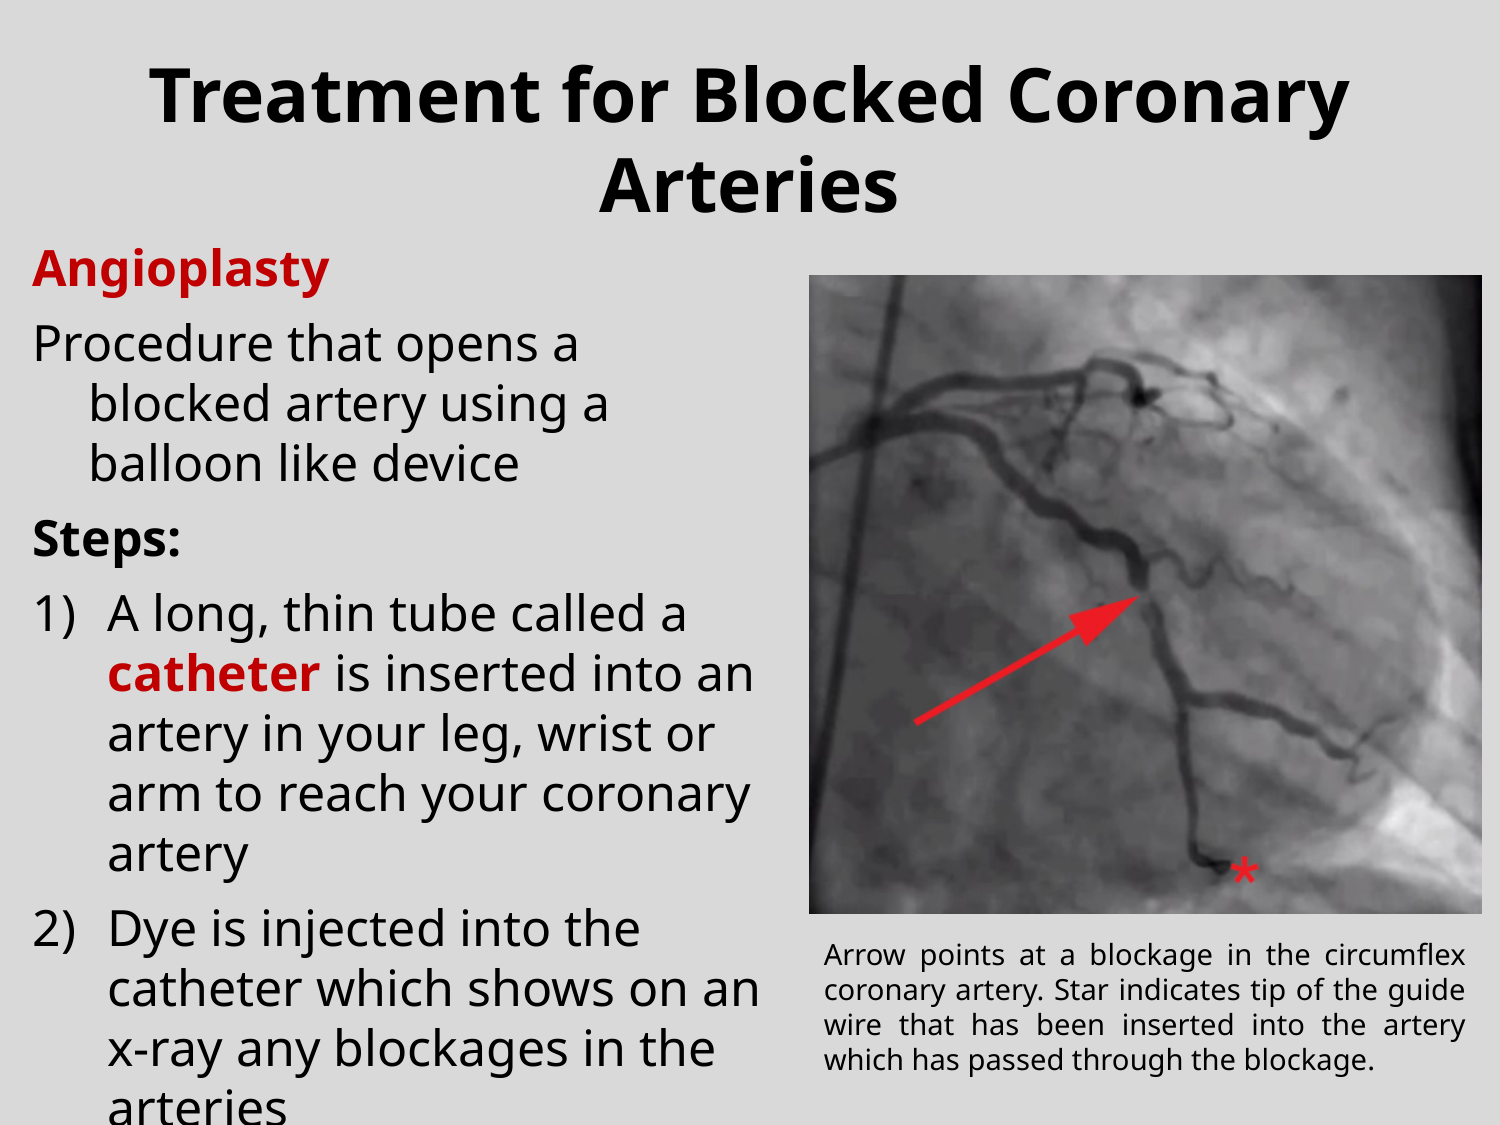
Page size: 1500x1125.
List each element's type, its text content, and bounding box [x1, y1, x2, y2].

text_box Arrow points at a blockage in the circumflex coronary artery. Star indicates tip of the guide wire that has been inserted into the artery which has passed through the blockage. [809, 928, 1482, 1084]
text_box Angioplasty Procedure that opens a blocked artery using a balloon like device Steps: A long, thin tube called a catheter is inserted into an artery in your leg, wrist or arm to reach your coronary artery Dye is injected into the catheter which shows on an x-ray any blockages in the arteries [17, 229, 786, 1125]
text_box Treatment for Blocked Coronary Arteries [112, 40, 1388, 271]
picture [808, 275, 1482, 914]
